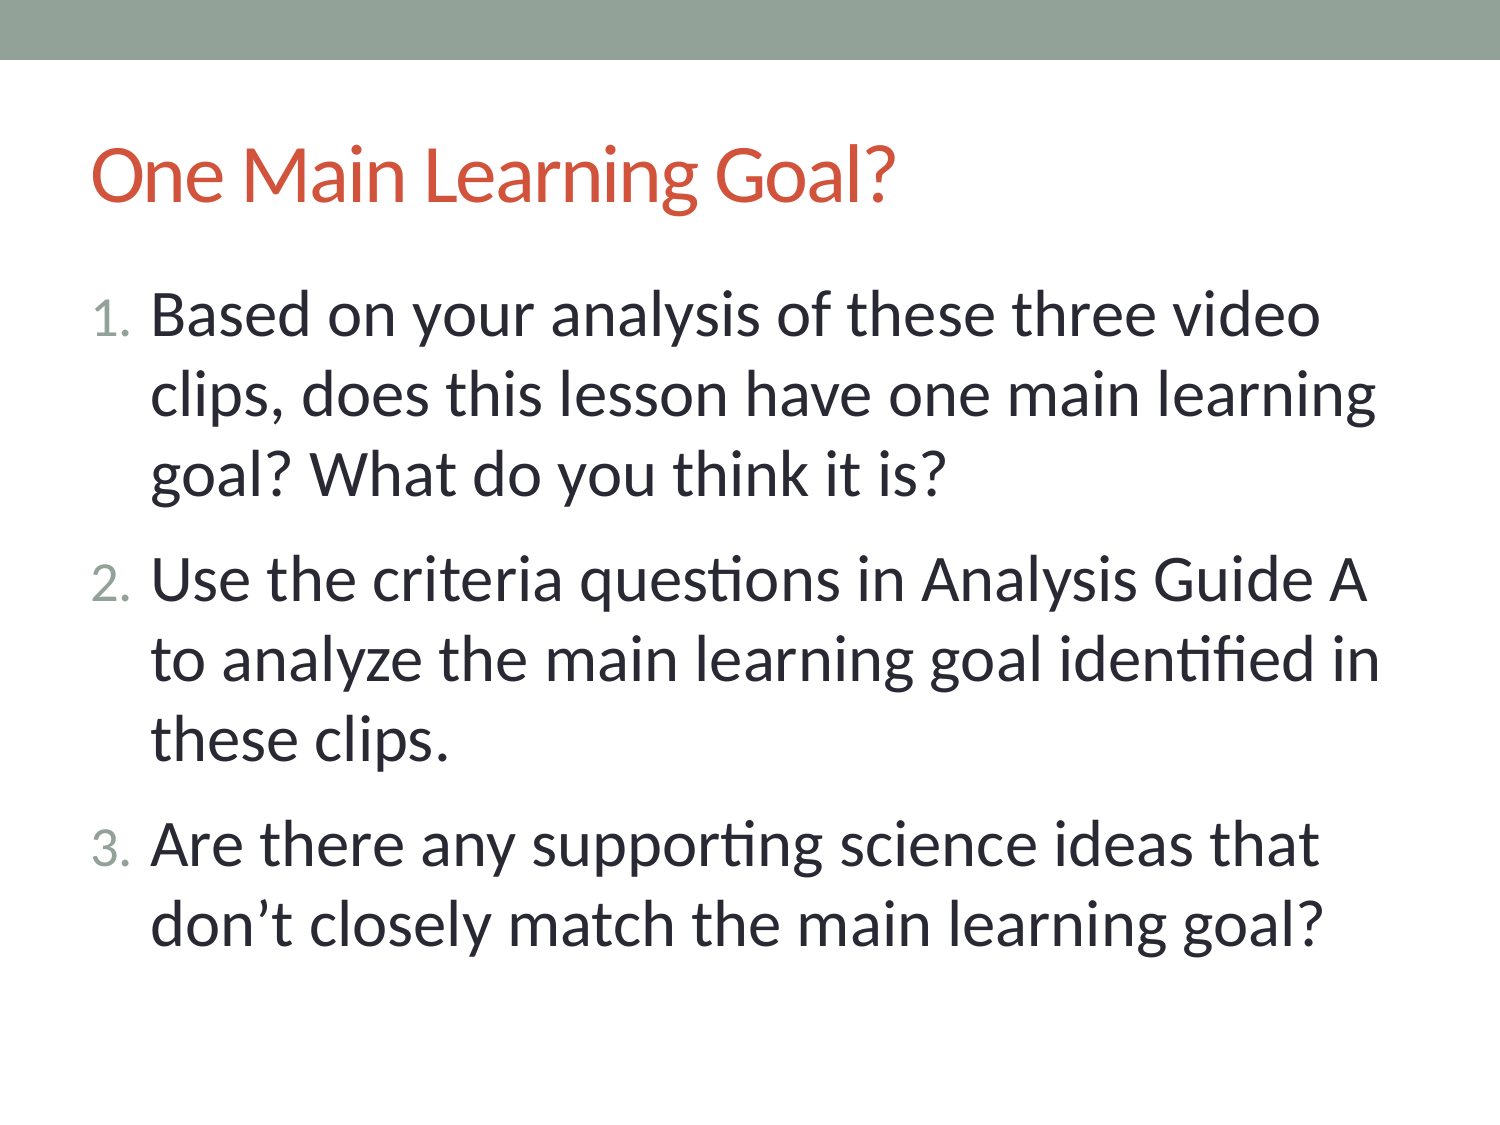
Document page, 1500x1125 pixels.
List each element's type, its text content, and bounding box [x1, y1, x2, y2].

title One Main Learning Goal? [75, 87, 1425, 250]
list Based on your analysis of these three video clips, does this lesson have one main learning goal? What do you think it is? Use the criteria questions in Analysis Guide A to analyze the main learning goal identified in these clips. Are there any supporting science ideas that don’t closely match the main learning goal? [75, 262, 1425, 1063]
